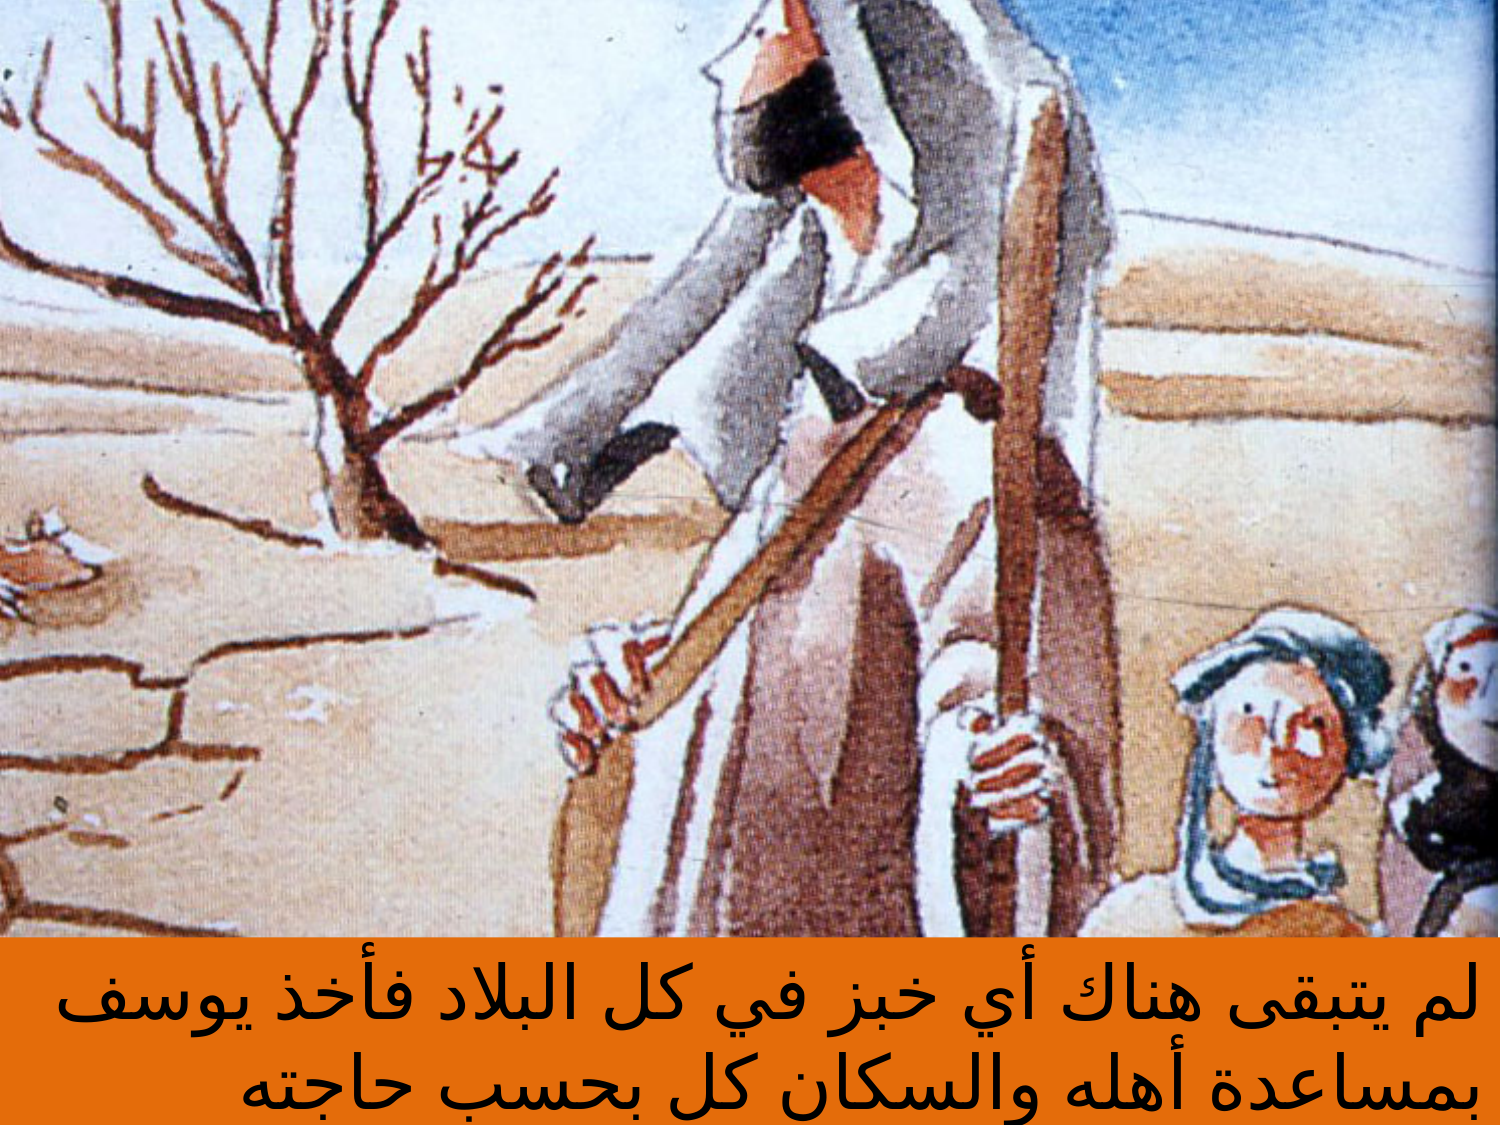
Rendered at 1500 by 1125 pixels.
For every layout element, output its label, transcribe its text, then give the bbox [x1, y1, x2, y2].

picture [0, 0, 1498, 938]
text_box لم يتبقى هناك أي خبز في كل البلاد فأخذ يوسف بمساعدة أهله والسكان كل بحسب حاجته [0, 943, 1500, 1125]
